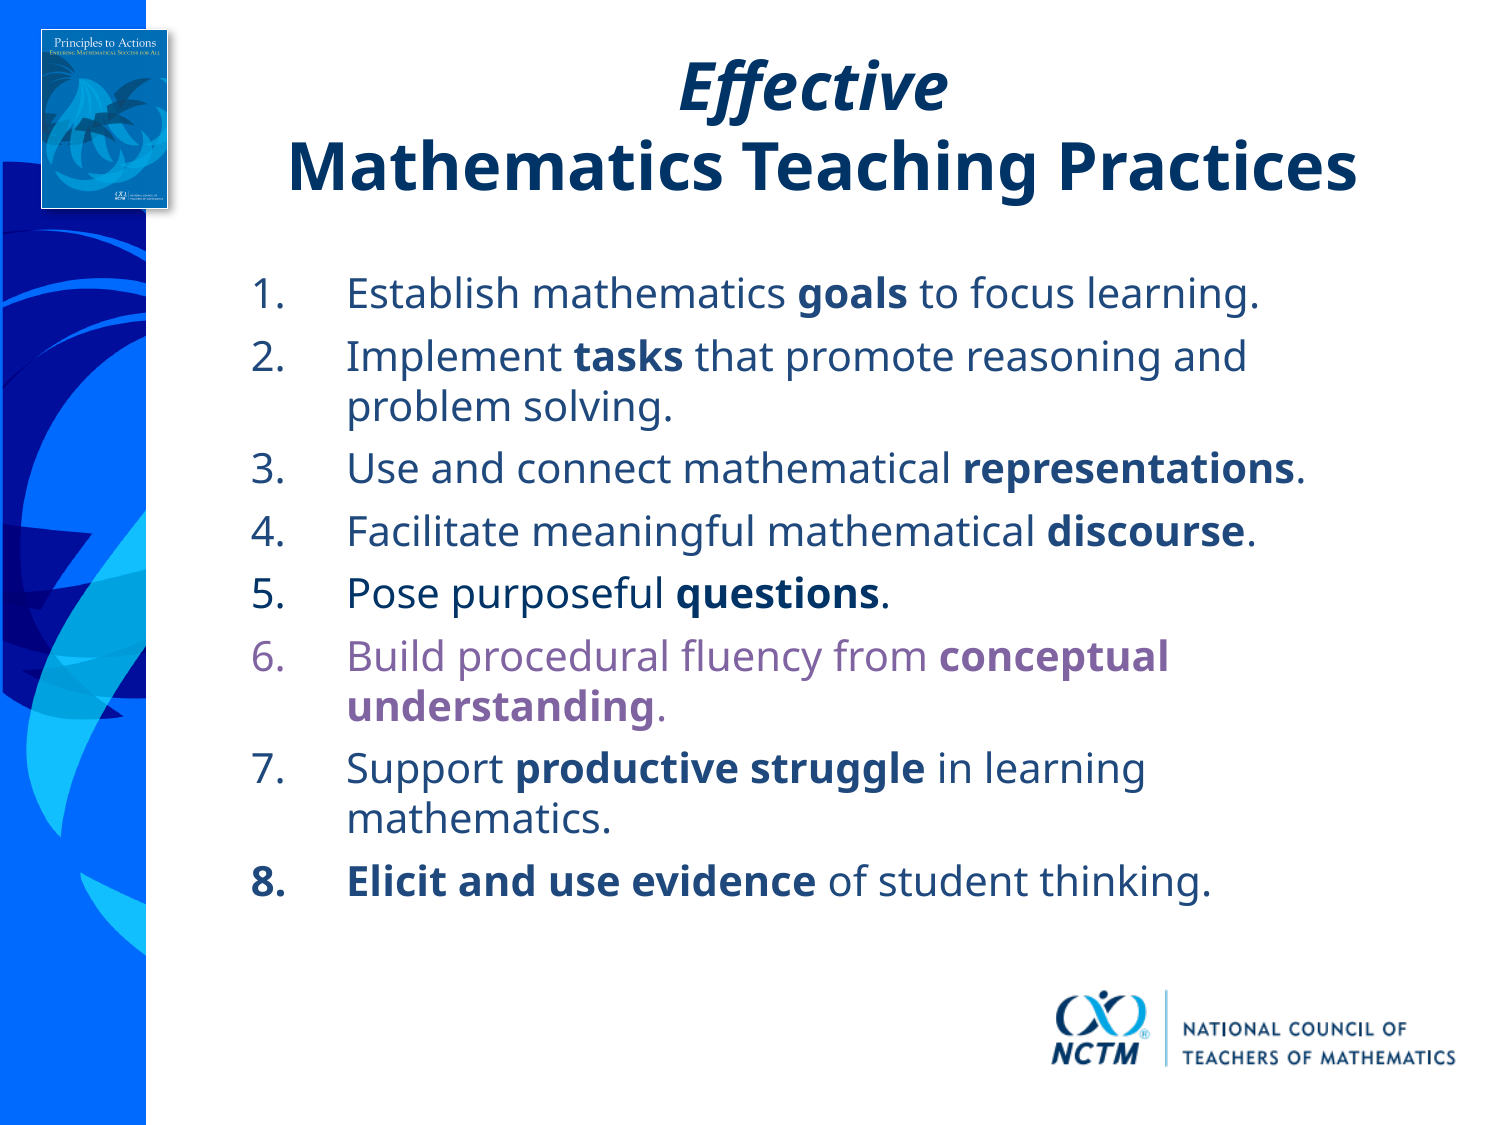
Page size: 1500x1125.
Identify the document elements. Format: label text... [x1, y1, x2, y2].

picture [0, 0, 168, 1125]
text_box Establish mathematics goals to focus learning. Implement tasks that promote reasoning and problem solving. Use and connect mathematical representations. Facilitate meaningful mathematical discourse. Pose purposeful questions. Build procedural fluency from conceptual understanding. Support productive struggle in learning mathematics. Elicit and use evidence of student thinking. [217, 259, 1413, 947]
picture [1034, 969, 1474, 1085]
text_box Effective Mathematics Teaching Practices [170, 29, 1500, 218]
